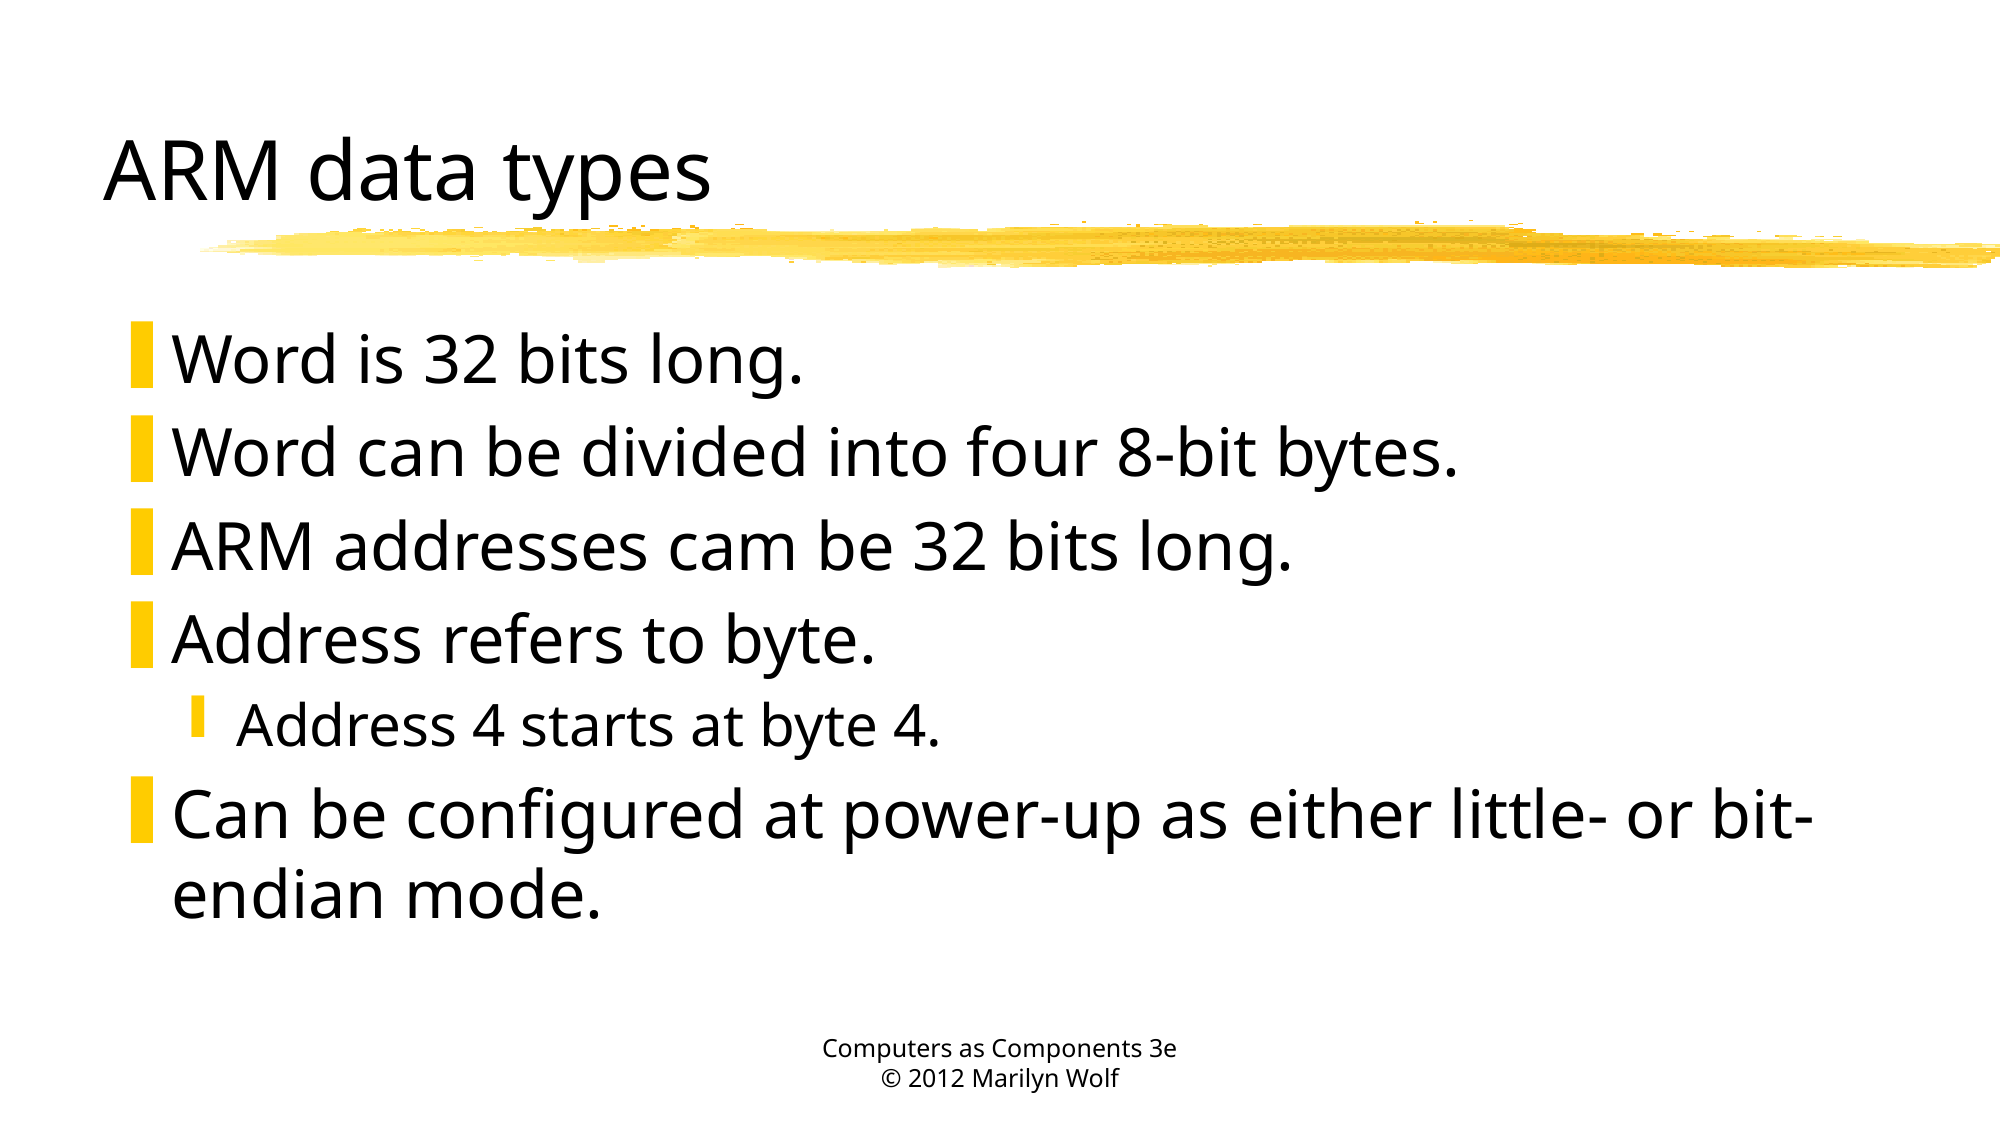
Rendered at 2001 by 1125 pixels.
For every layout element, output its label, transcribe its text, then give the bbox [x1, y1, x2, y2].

list Word is 32 bits long. Word can be divided into four 8-bit bytes. ARM addresses cam be 32 bits long. Address refers to byte. Address 4 starts at byte 4. Can be configured at power-up as either little- or bit-endian mode. [99, 309, 1890, 994]
picture [200, 215, 2000, 279]
title ARM data types [88, 37, 1790, 226]
